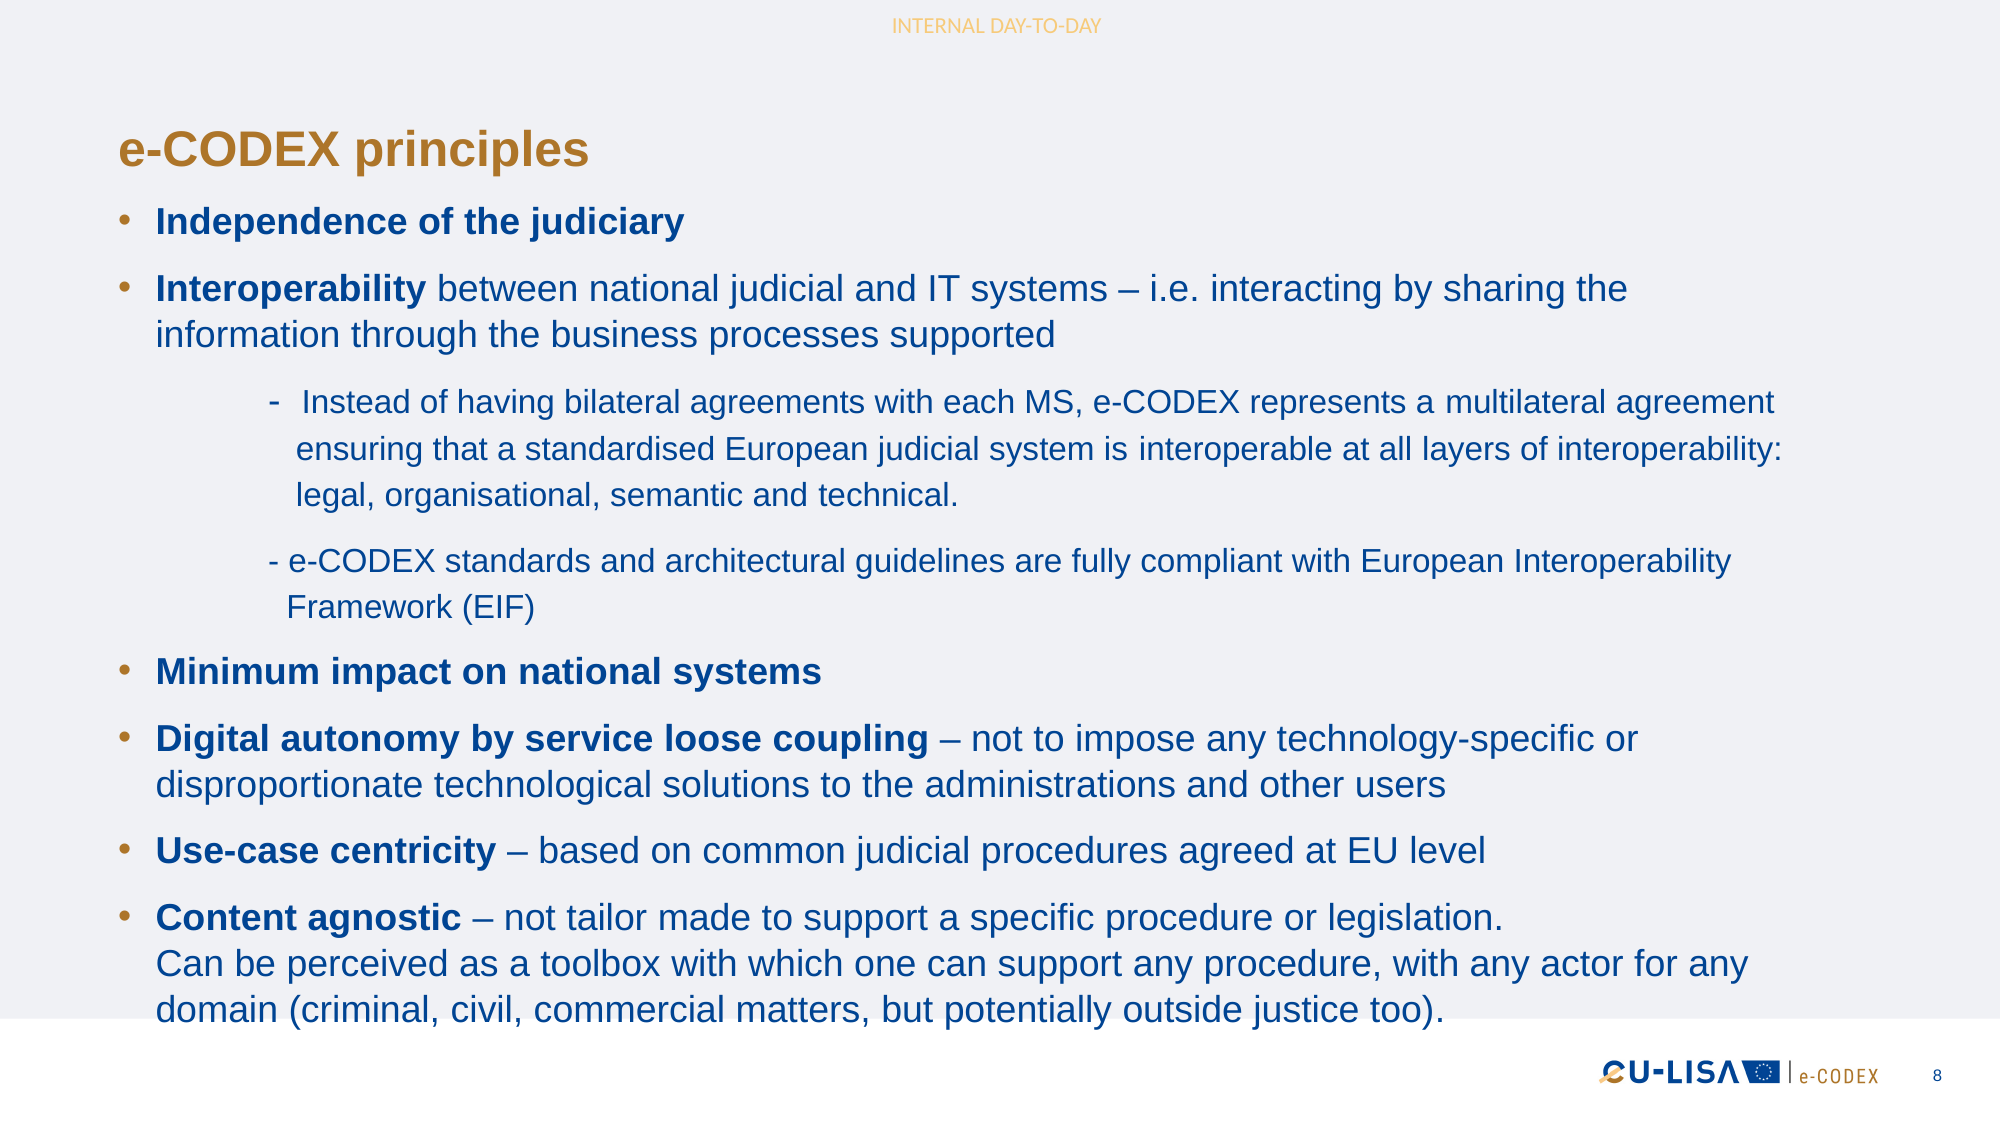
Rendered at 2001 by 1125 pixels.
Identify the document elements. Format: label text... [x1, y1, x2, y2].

title e-CODEX principles [118, 118, 1758, 177]
slide_number 8 [1862, 1044, 1957, 1107]
list Independence of the judiciary Interoperability between national judicial and IT systems – i.e. interacting by sharing the information through the business processes supported - Instead of having bilateral agreements with each MS, e-CODEX represents a multilateral agreement ensuring that a standardised European judicial system is interoperable at all layers of interoperability: legal, organisational, semantic and technical. - e-CODEX standards and architectural guidelines are fully compliant with European Interoperability Framework (EIF) Minimum impact on national systems Digital autonomy by service loose coupling – not to impose any technology-specific or disproportionate technological solutions to the administrations and other users Use-case centricity – based on common judicial procedures agreed at EU level Content agnostic – not tailor made to support a specific procedure or legislation. Can be perceived as a toolbox with which one can support any procedure, with any actor for any domain (criminal, civil, commercial matters, but potentially outside justice too). [118, 196, 1792, 1103]
picture [1792, 1055, 1862, 1089]
